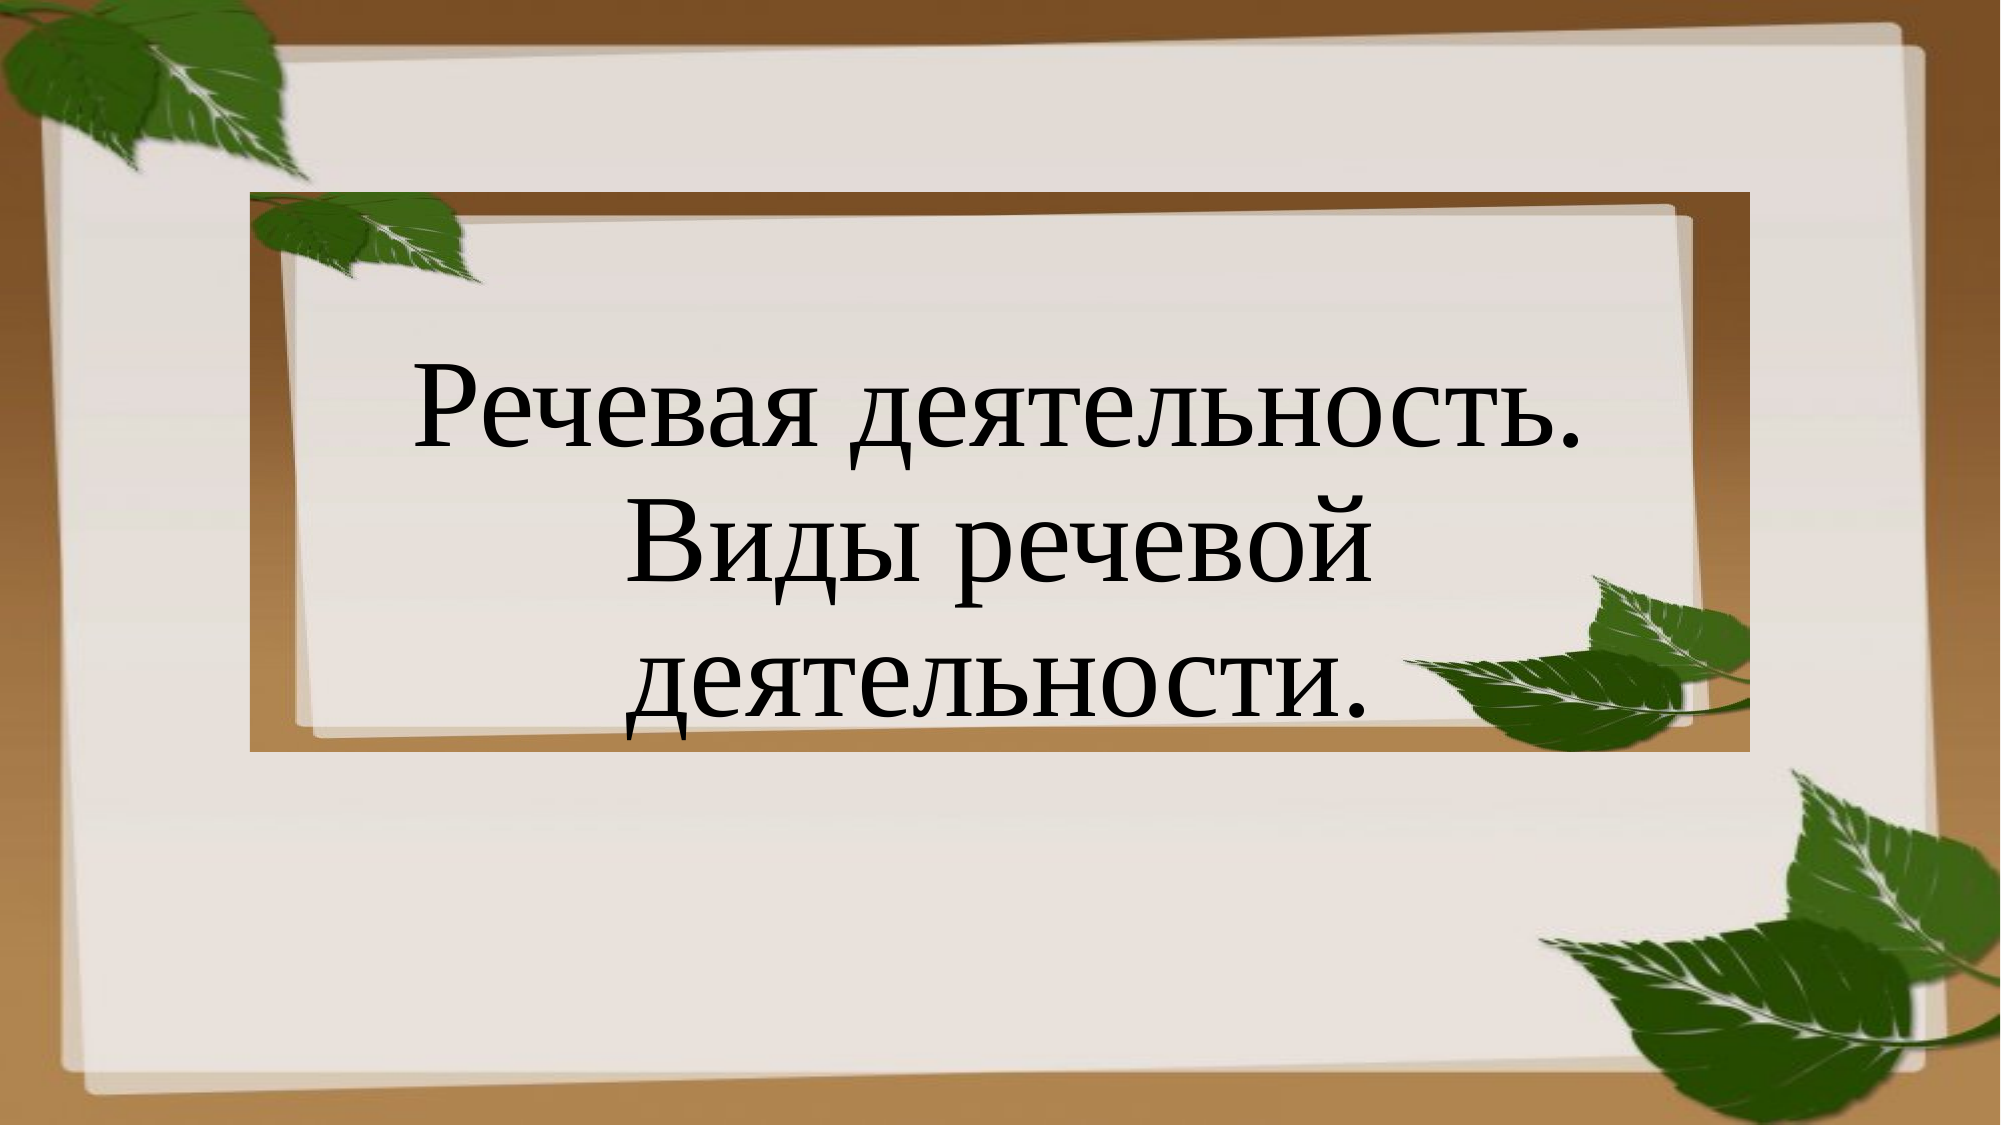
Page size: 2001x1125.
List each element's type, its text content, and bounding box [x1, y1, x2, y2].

picture [0, 0, 2001, 1125]
title Речевая деятельность. Виды речевой деятельности. [249, 192, 1750, 752]
